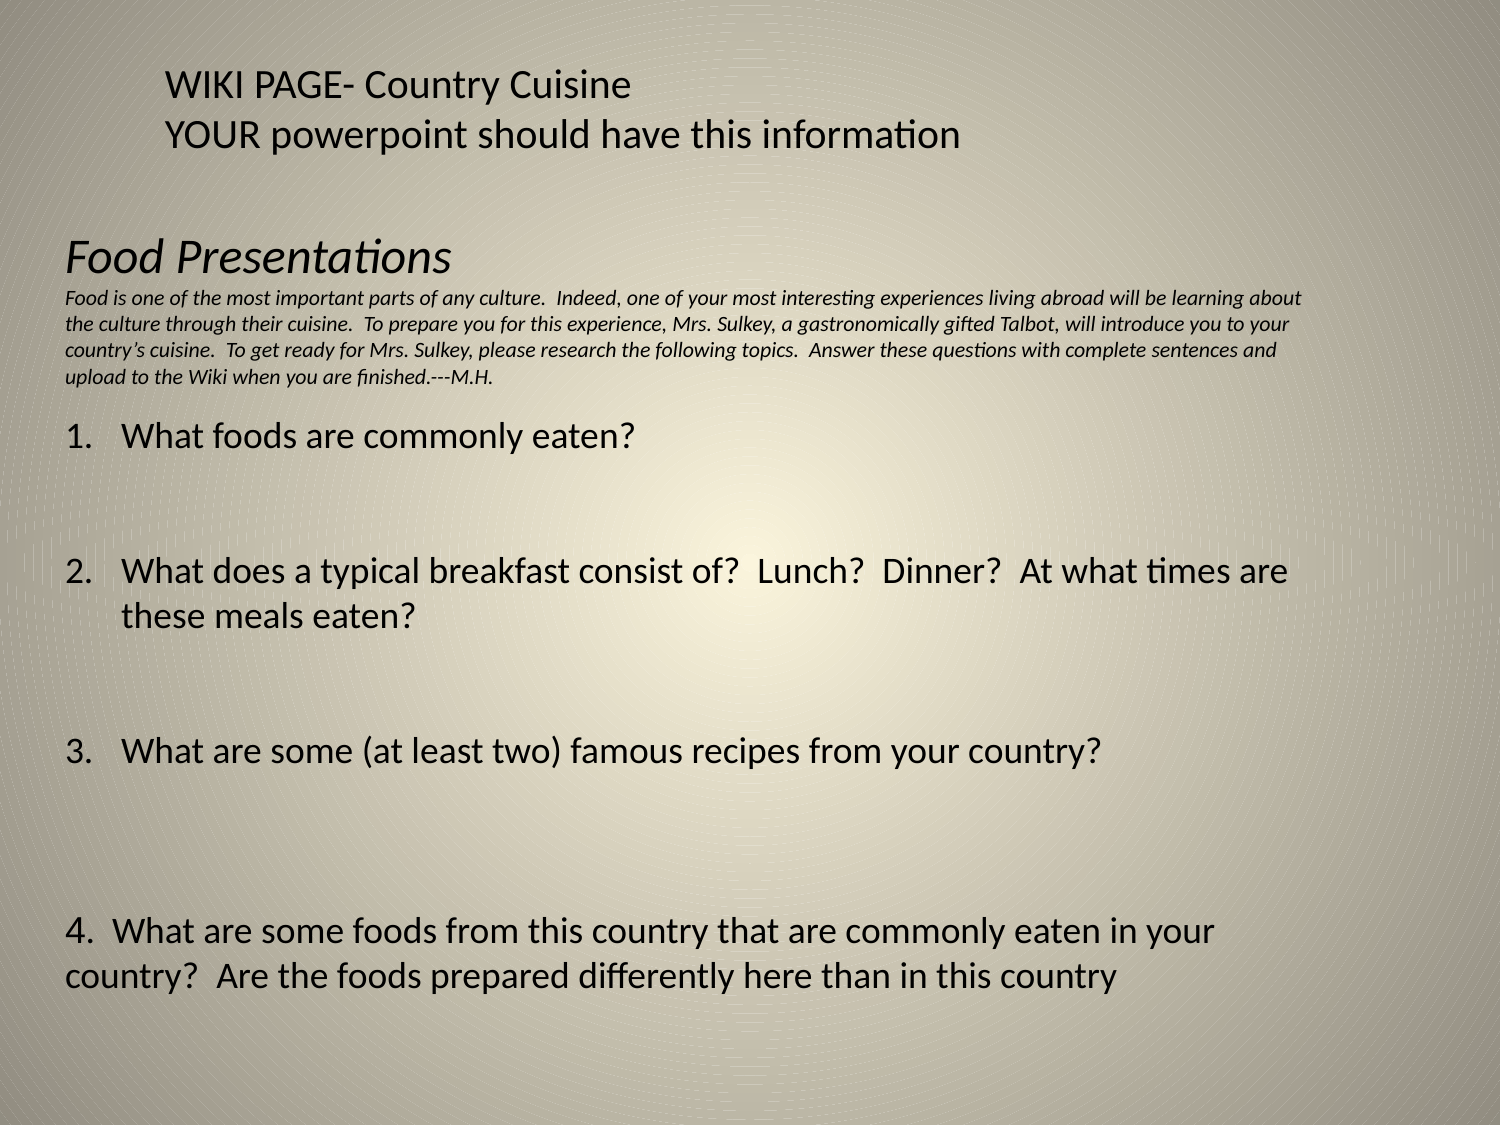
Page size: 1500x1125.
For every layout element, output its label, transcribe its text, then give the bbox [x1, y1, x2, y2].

text_box Food Presentations Food is one of the most important parts of any culture. Indeed, one of your most interesting experiences living abroad will be learning about the culture through their cuisine. To prepare you for this experience, Mrs. Sulkey, a gastronomically gifted Talbot, will introduce you to your country’s cuisine. To get ready for Mrs. Sulkey, please research the following topics. Answer these questions with complete sentences and upload to the Wiki when you are finished.---M.H. What foods are commonly eaten? What does a typical breakfast consist of? Lunch? Dinner? At what times are these meals eaten? What are some (at least two) famous recipes from your country? 4. What are some foods from this country that are commonly eaten in your country? Are the foods prepared differently here than in this country [49, 216, 1325, 1004]
text_box WIKI PAGE- Country Cuisine YOUR powerpoint should have this information [150, 49, 1300, 165]
